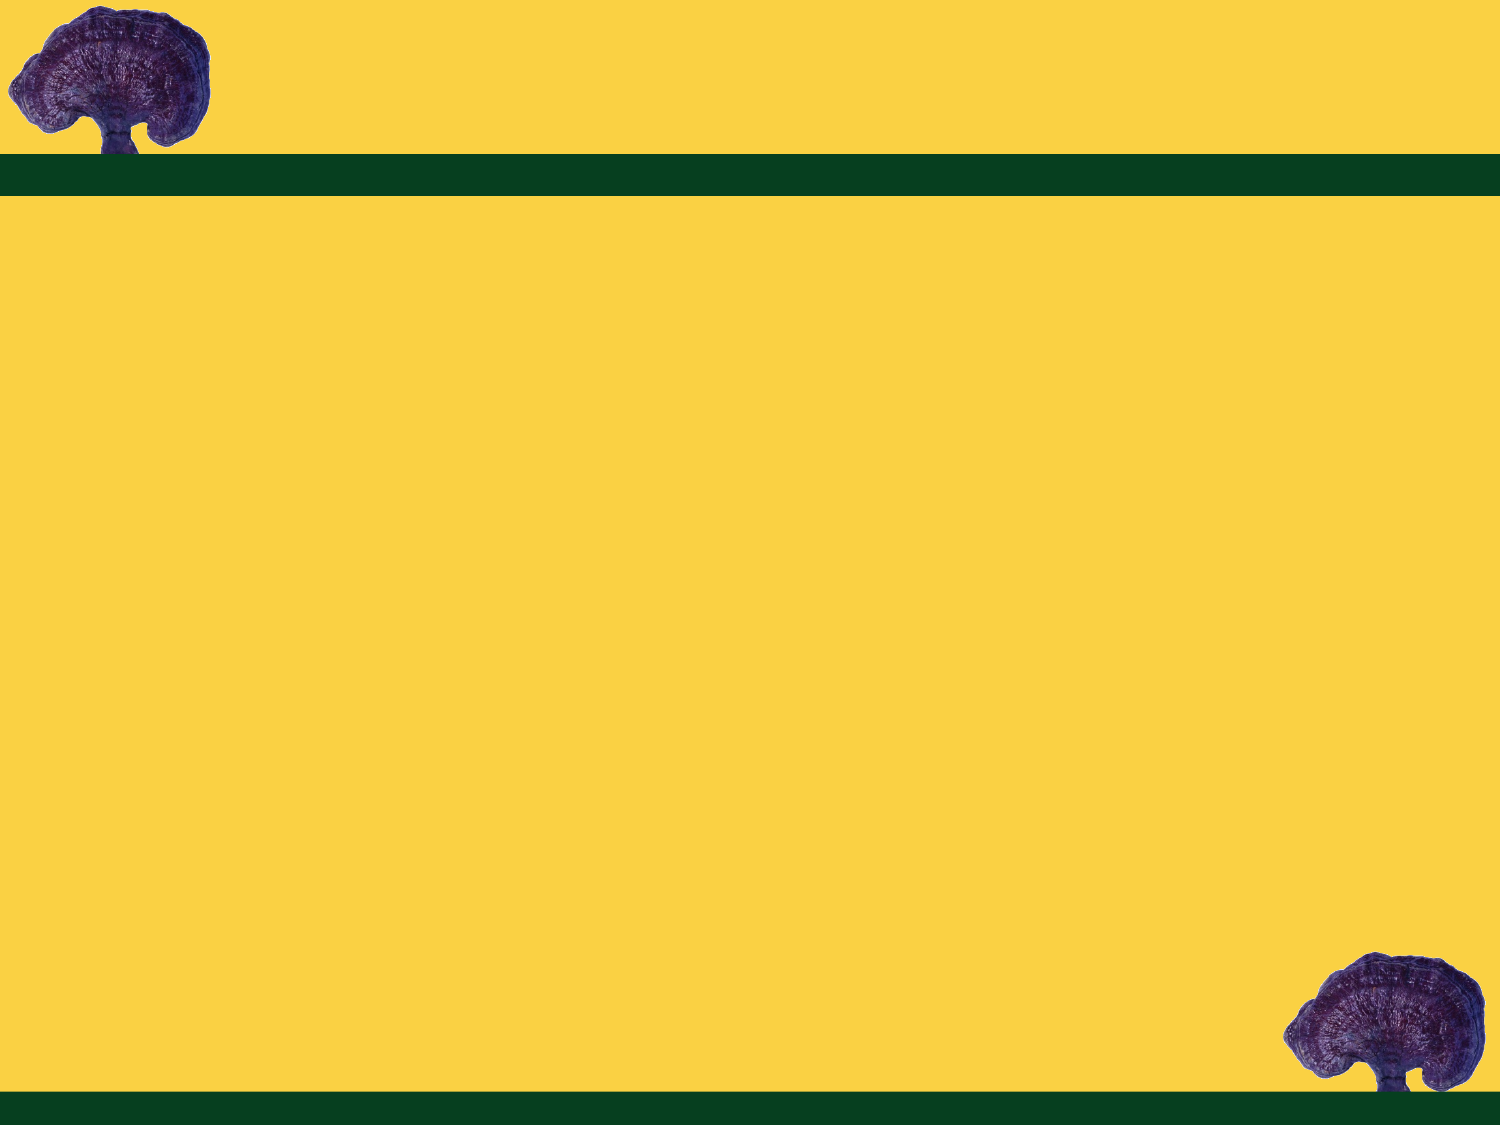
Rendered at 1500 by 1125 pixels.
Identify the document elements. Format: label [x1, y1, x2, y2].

picture [0, 0, 225, 154]
picture [1275, 945, 1500, 1091]
